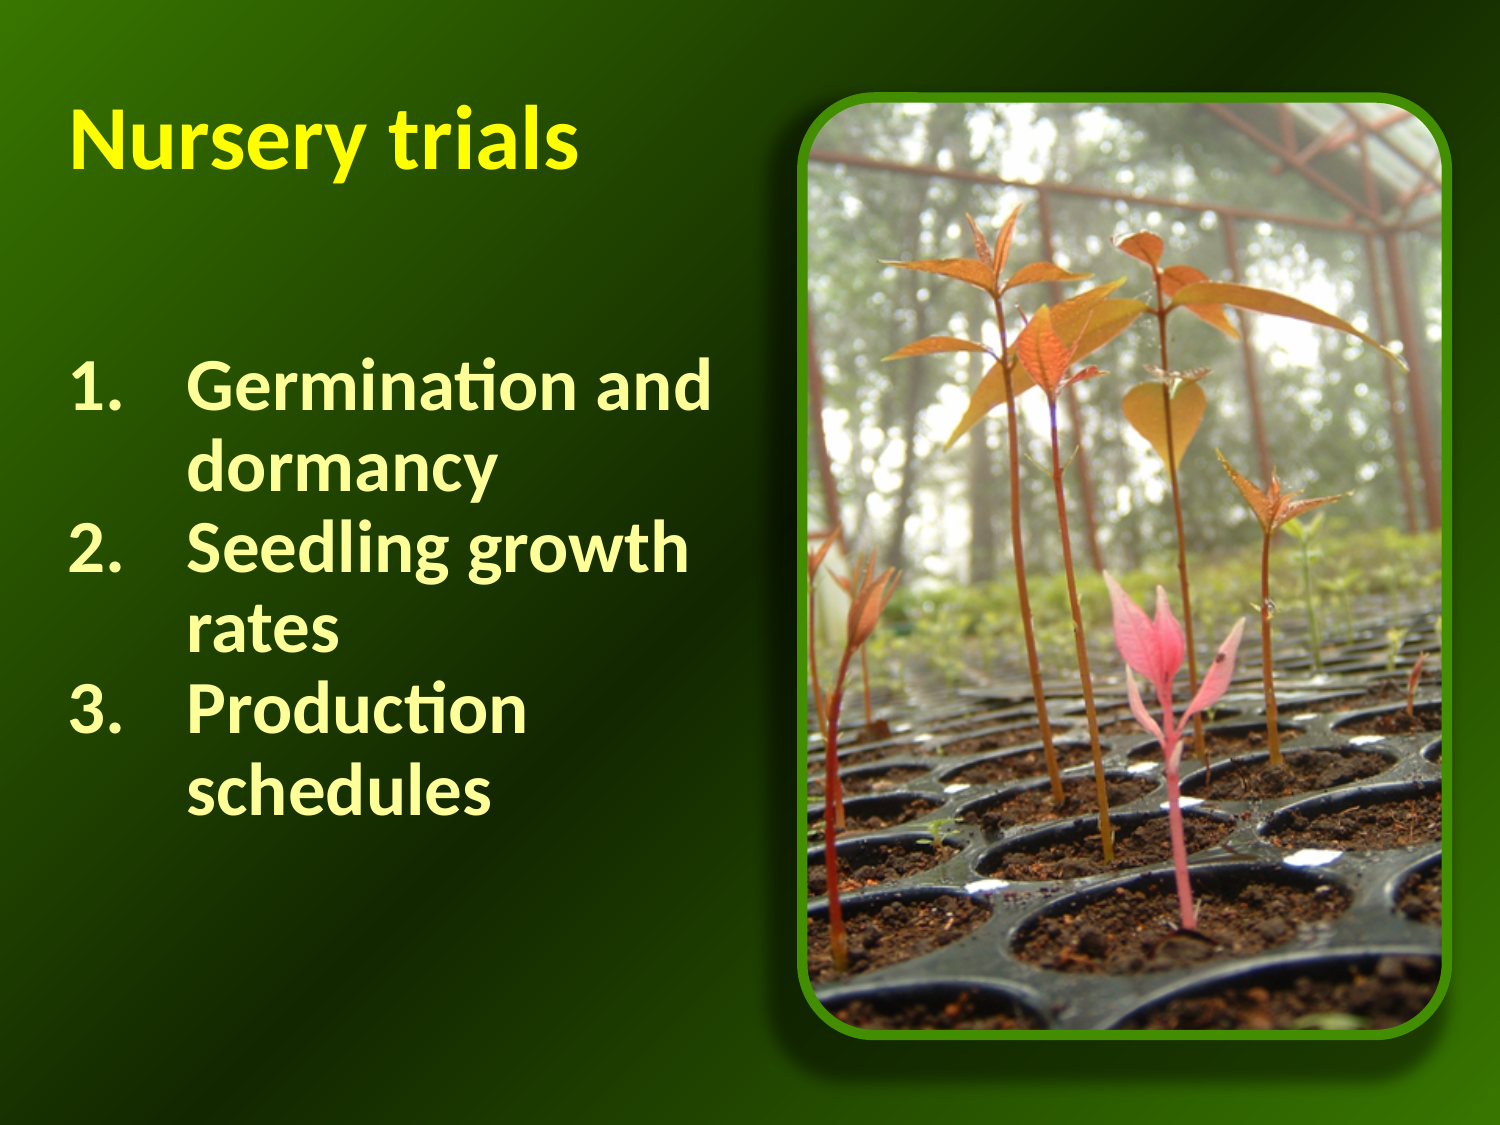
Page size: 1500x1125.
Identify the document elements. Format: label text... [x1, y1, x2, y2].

title Nursery trials [53, 70, 1495, 273]
subtitle Germination and dormancy Seedling growth rates Production schedules [53, 338, 786, 1083]
picture [802, 97, 1448, 1036]
